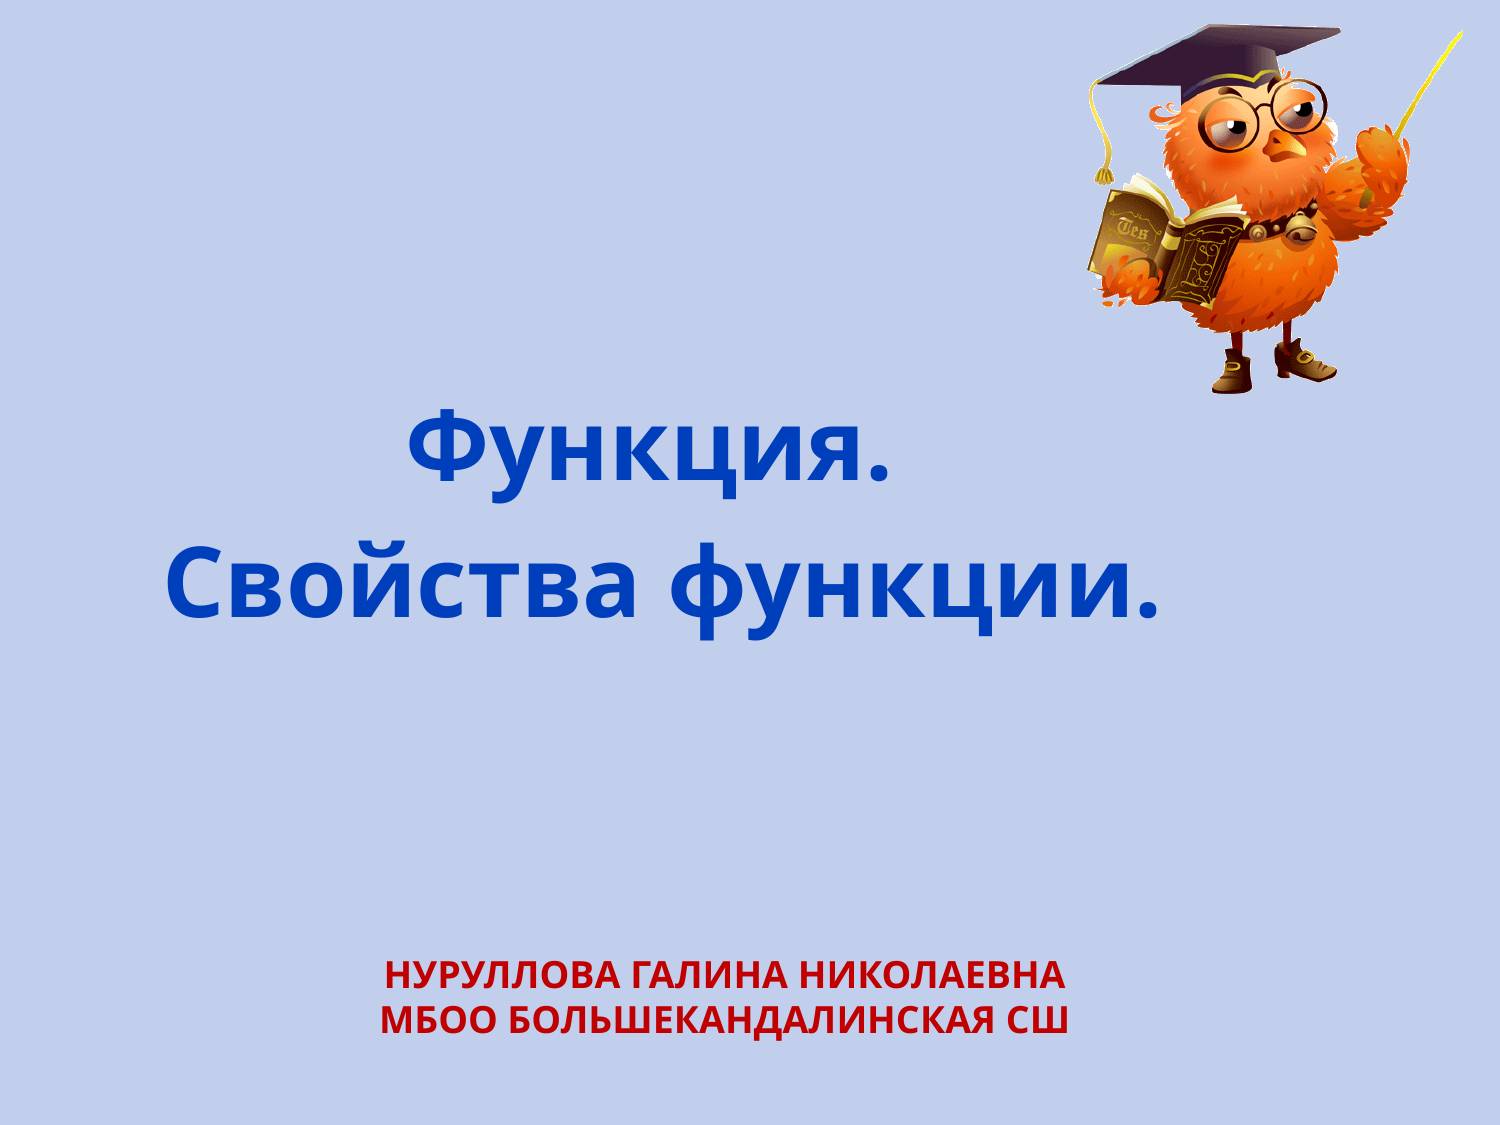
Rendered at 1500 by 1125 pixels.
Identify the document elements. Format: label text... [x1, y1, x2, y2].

picture [1087, 24, 1463, 395]
subtitle Функция. Свойства функции. [137, 375, 1188, 663]
title Нуруллова Галина Николаевна МБОО Большекандалинская СШ [87, 800, 1363, 1042]
